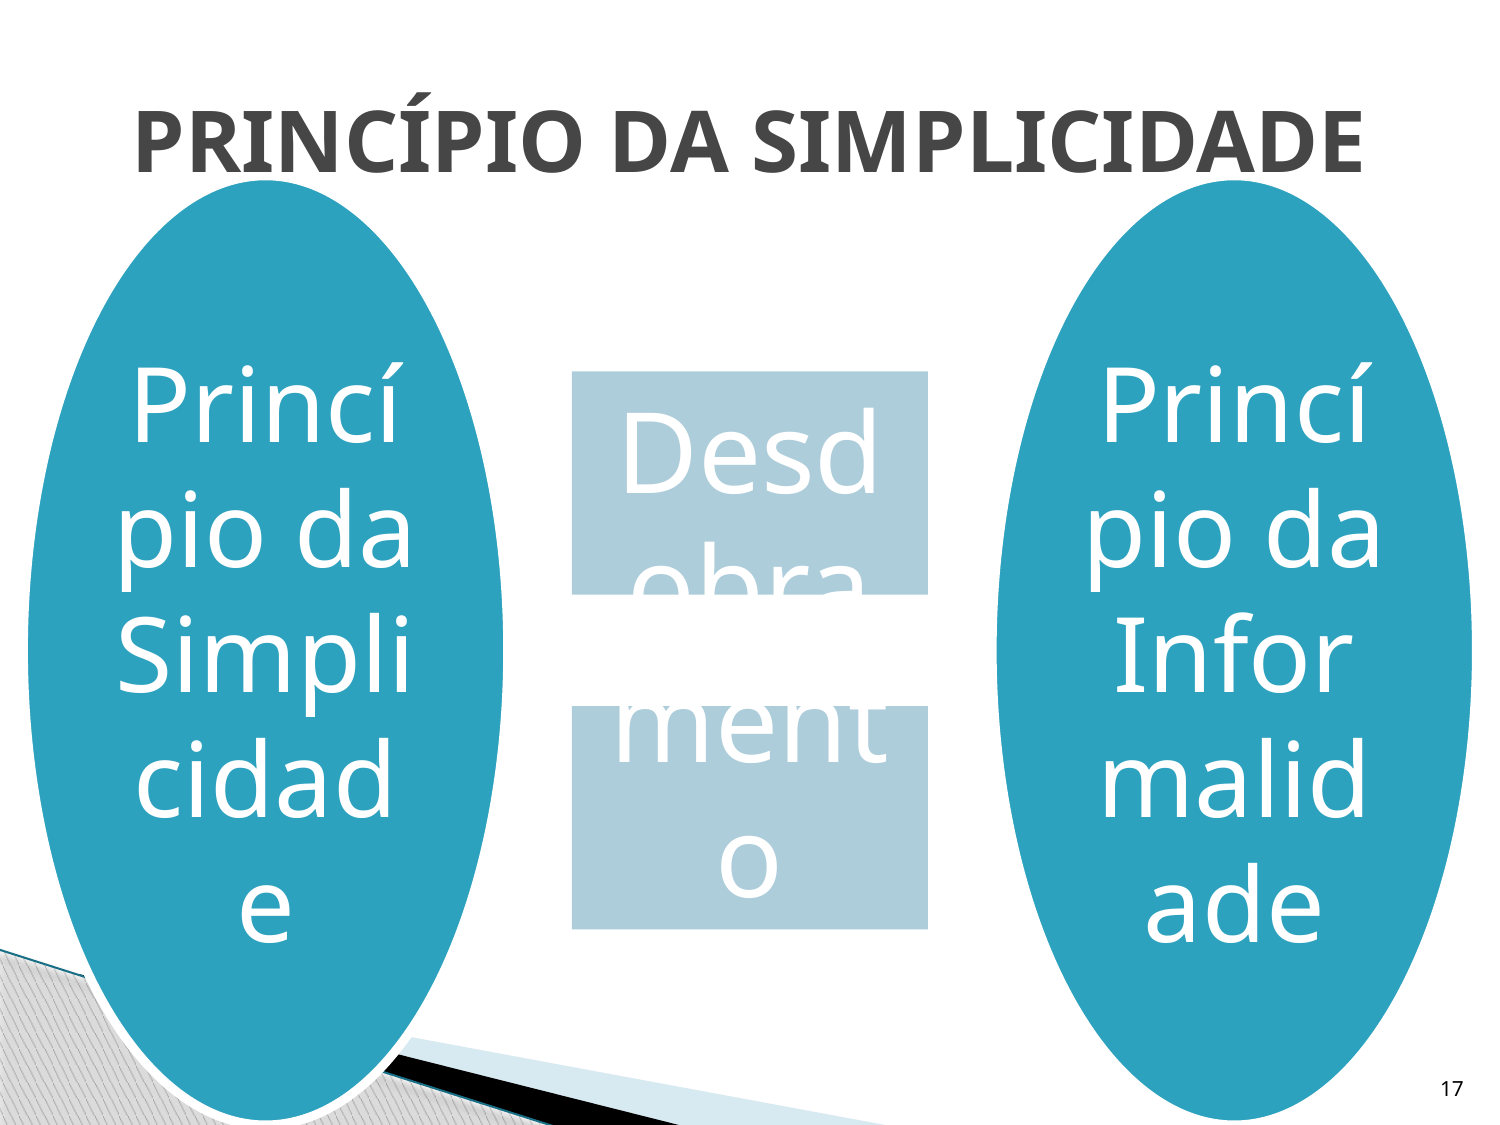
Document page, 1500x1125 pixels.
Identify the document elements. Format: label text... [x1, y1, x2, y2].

title PRINCÍPIO DA SIMPLICIDADE [75, 45, 1425, 175]
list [23, 175, 1477, 1125]
